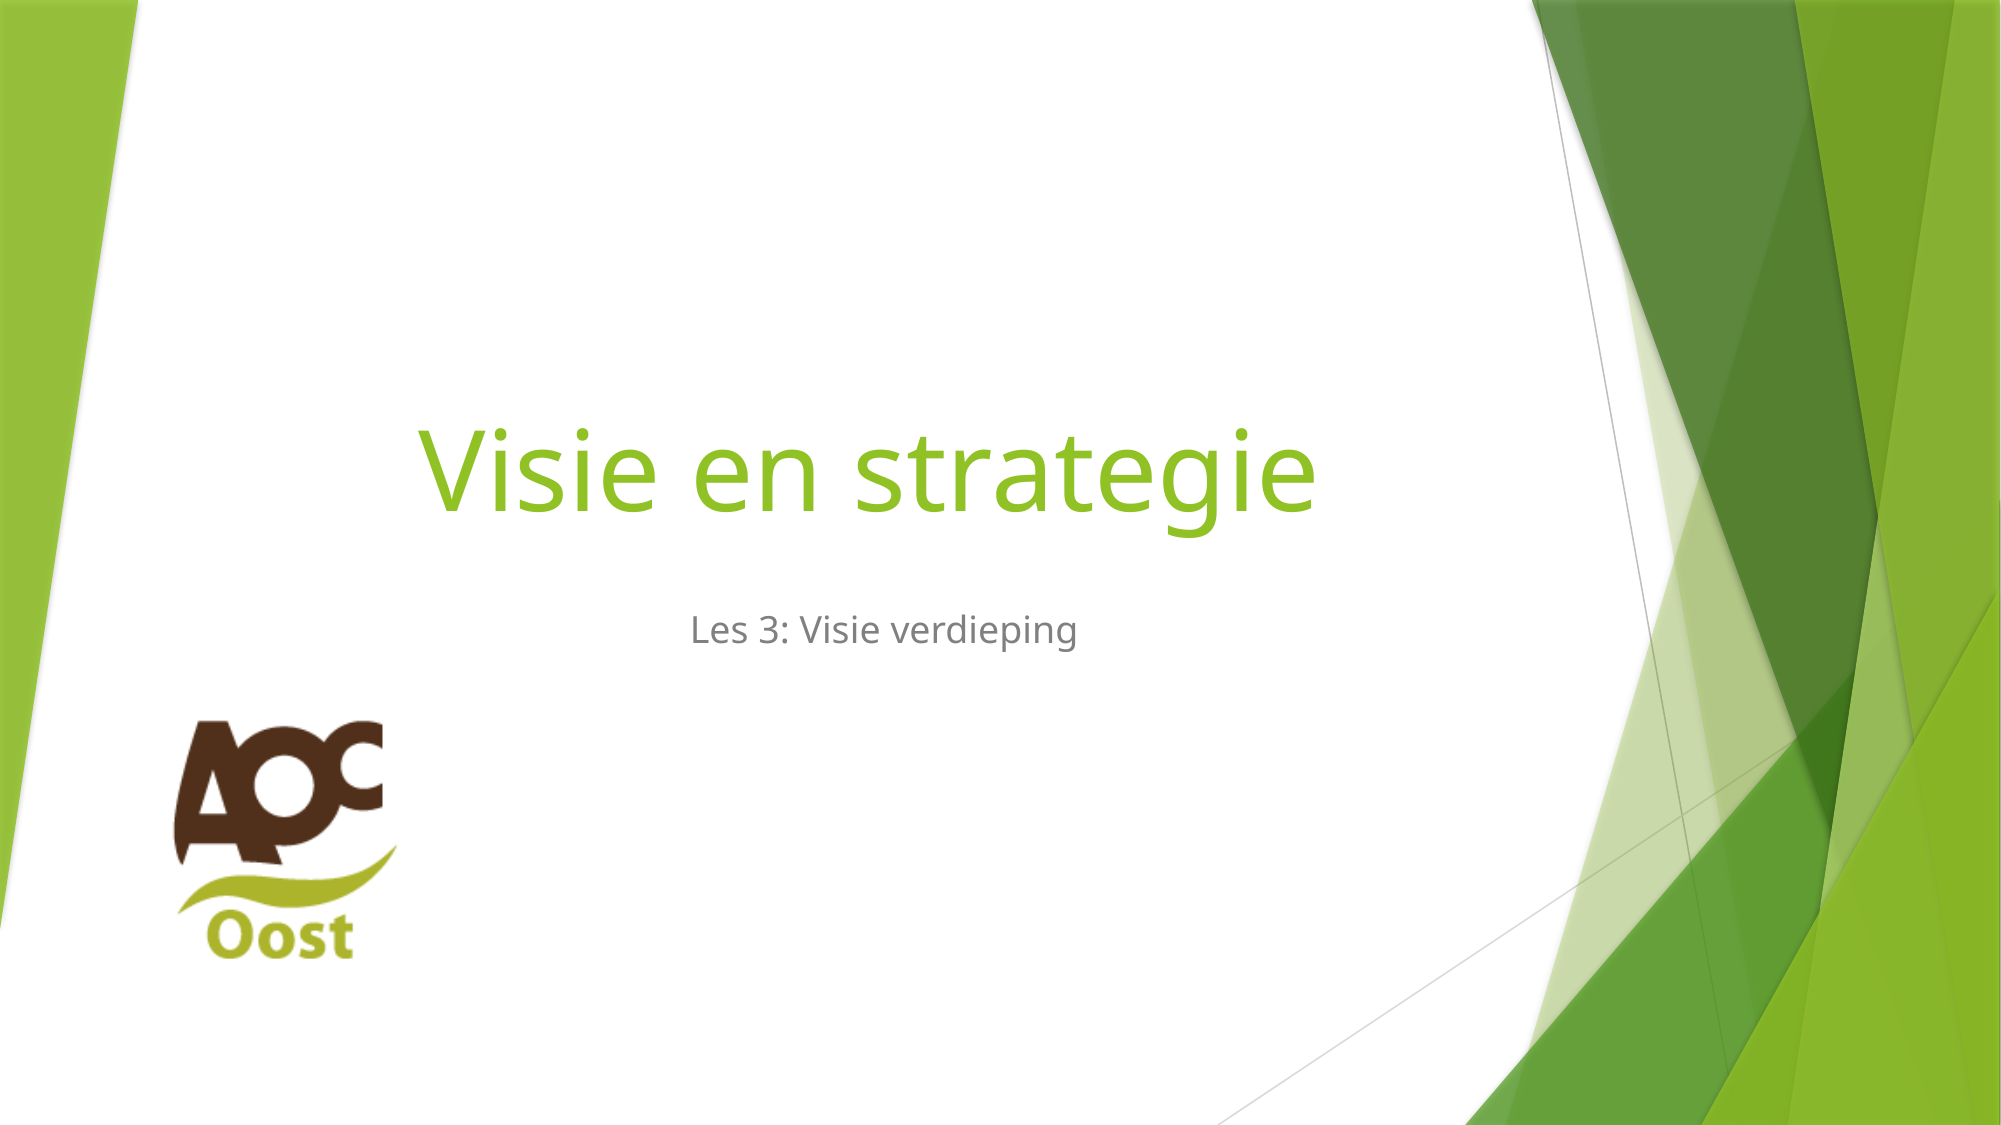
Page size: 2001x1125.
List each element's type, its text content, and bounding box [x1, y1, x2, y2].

picture [147, 687, 423, 1002]
subtitle Les 3: Visie verdieping [247, 598, 1522, 779]
title Visie en strategie [247, 271, 1522, 542]
